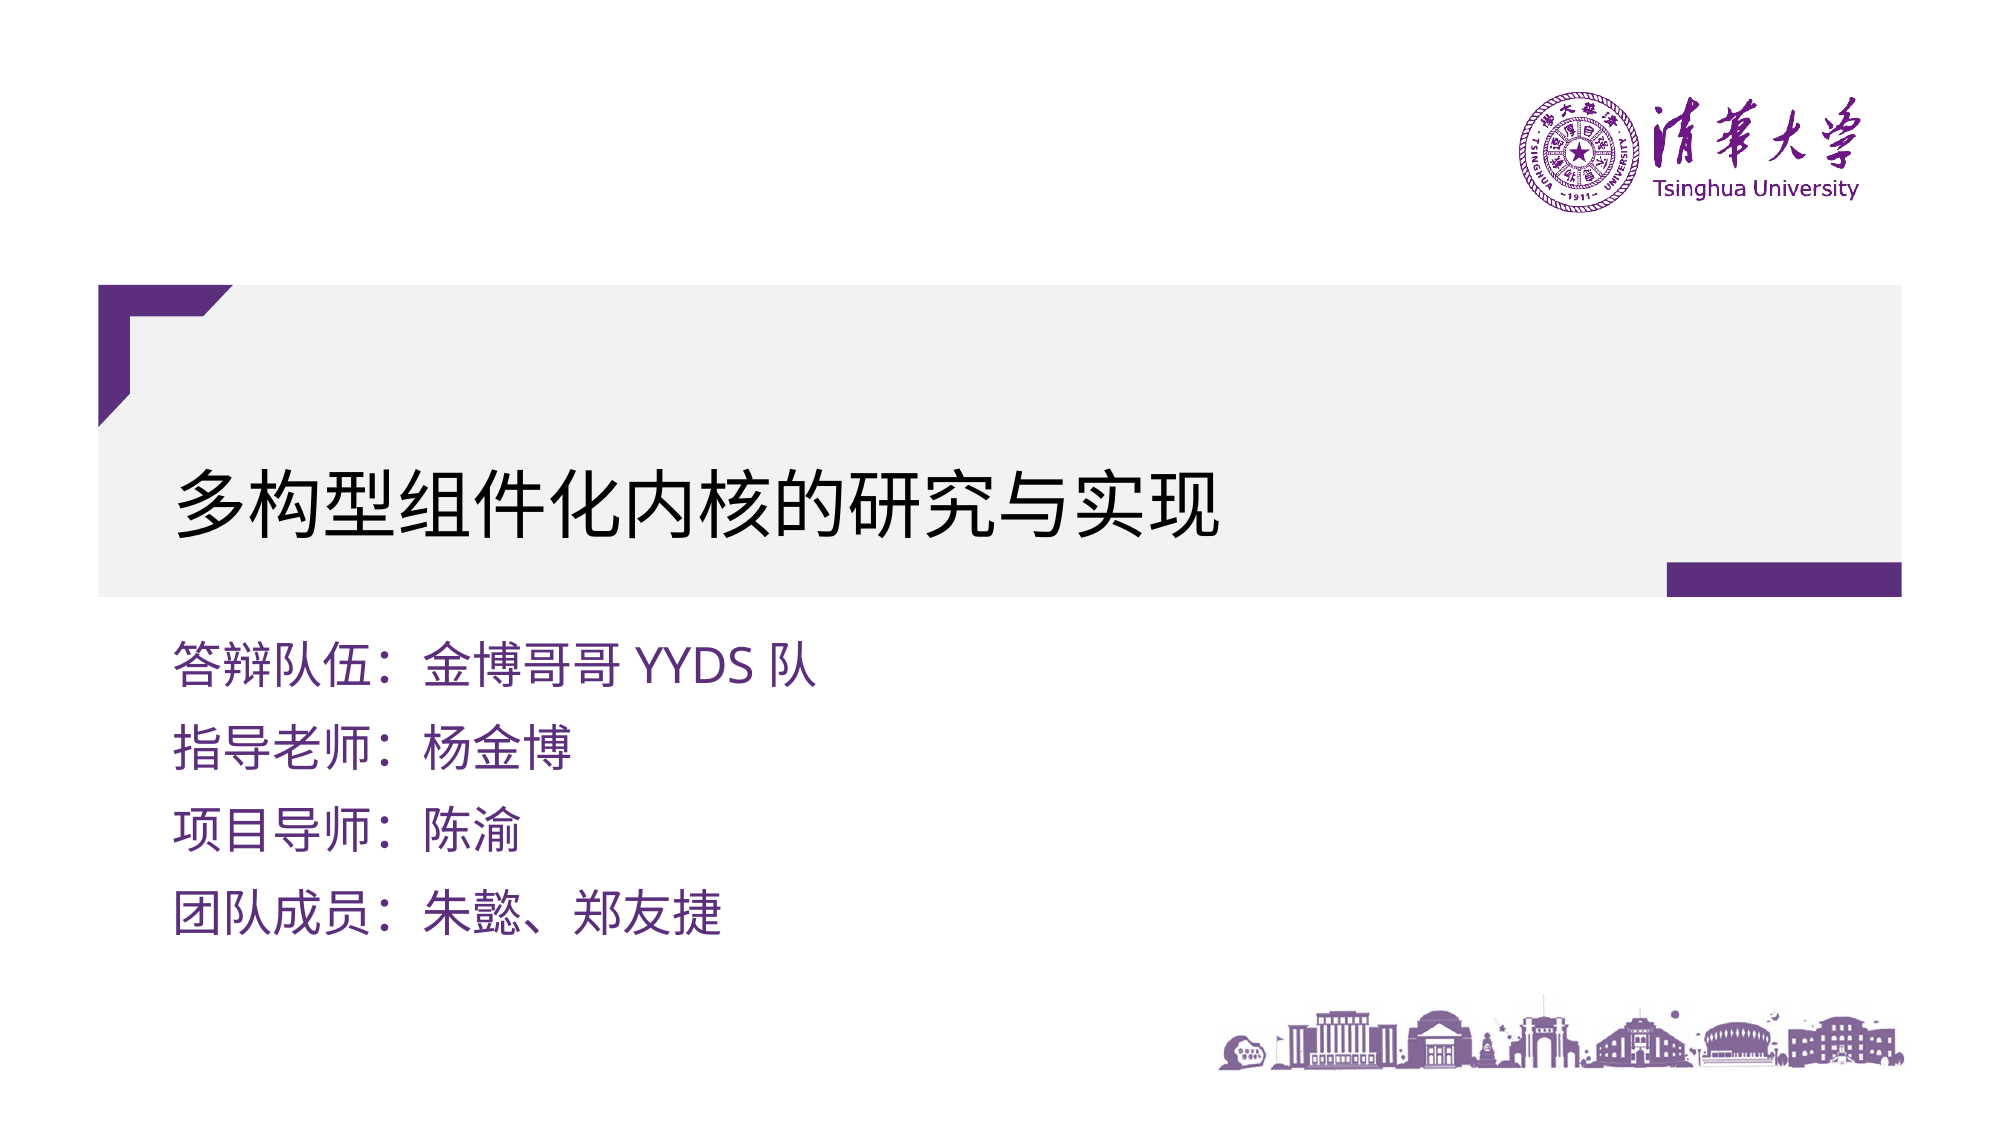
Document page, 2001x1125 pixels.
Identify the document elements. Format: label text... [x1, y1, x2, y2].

title 多构型组件化内核的研究与实现 [157, 332, 1842, 556]
picture [1217, 993, 1905, 1071]
subtitle 答辩队伍：金博哥哥yyds队 指导老师：杨金博 项目导师：陈渝 团队成员：朱懿、郑友捷 [157, 626, 1842, 972]
picture [1481, 65, 1898, 242]
